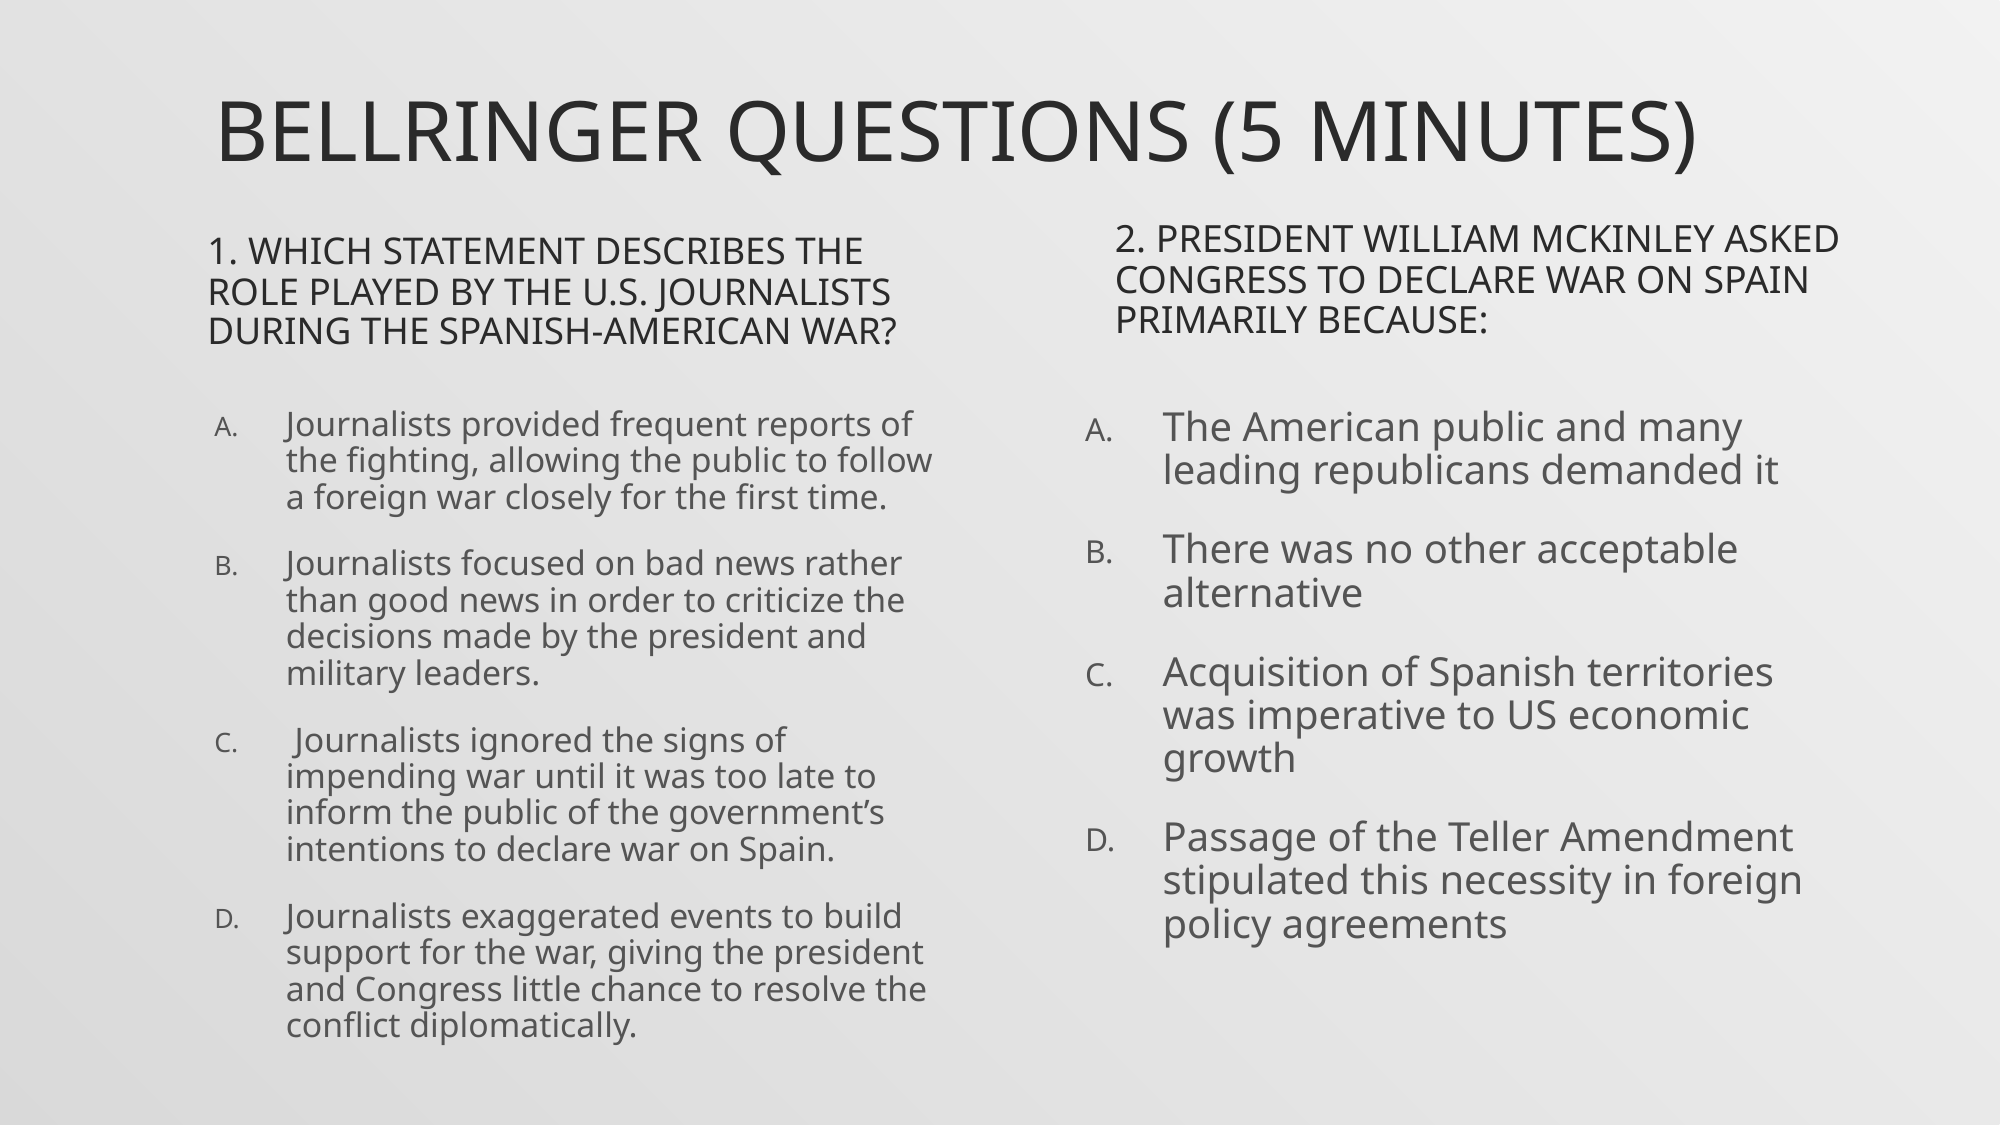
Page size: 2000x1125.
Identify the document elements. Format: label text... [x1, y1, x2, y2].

list The American public and many leading republicans demanded it There was no other acceptable alternative Acquisition of Spanish territories was imperative to US economic growth Passage of the Teller Amendment stipulated this necessity in foreign policy agreements [1062, 399, 1835, 963]
list 2. President William McKinley asked congress to declare war on Spain primarily because: [1099, 212, 1873, 350]
title BELLRINGER QUESTIONS (5 MINUTES) [199, 45, 1800, 188]
list 1. Which statement describes the role played by the U.S. journalists during the Spanish-American war? [192, 212, 970, 374]
list Journalists provided frequent reports of the fighting, allowing the public to follow a foreign war closely for the first time. Journalists focused on bad news rather than good news in order to criticize the decisions made by the president and military leaders. Journalists ignored the signs of impending war until it was too late to inform the public of the government’s intentions to declare war on Spain. Journalists exaggerated events to build support for the war, giving the president and Congress little chance to resolve the conflict diplomatically. [192, 399, 970, 1063]
